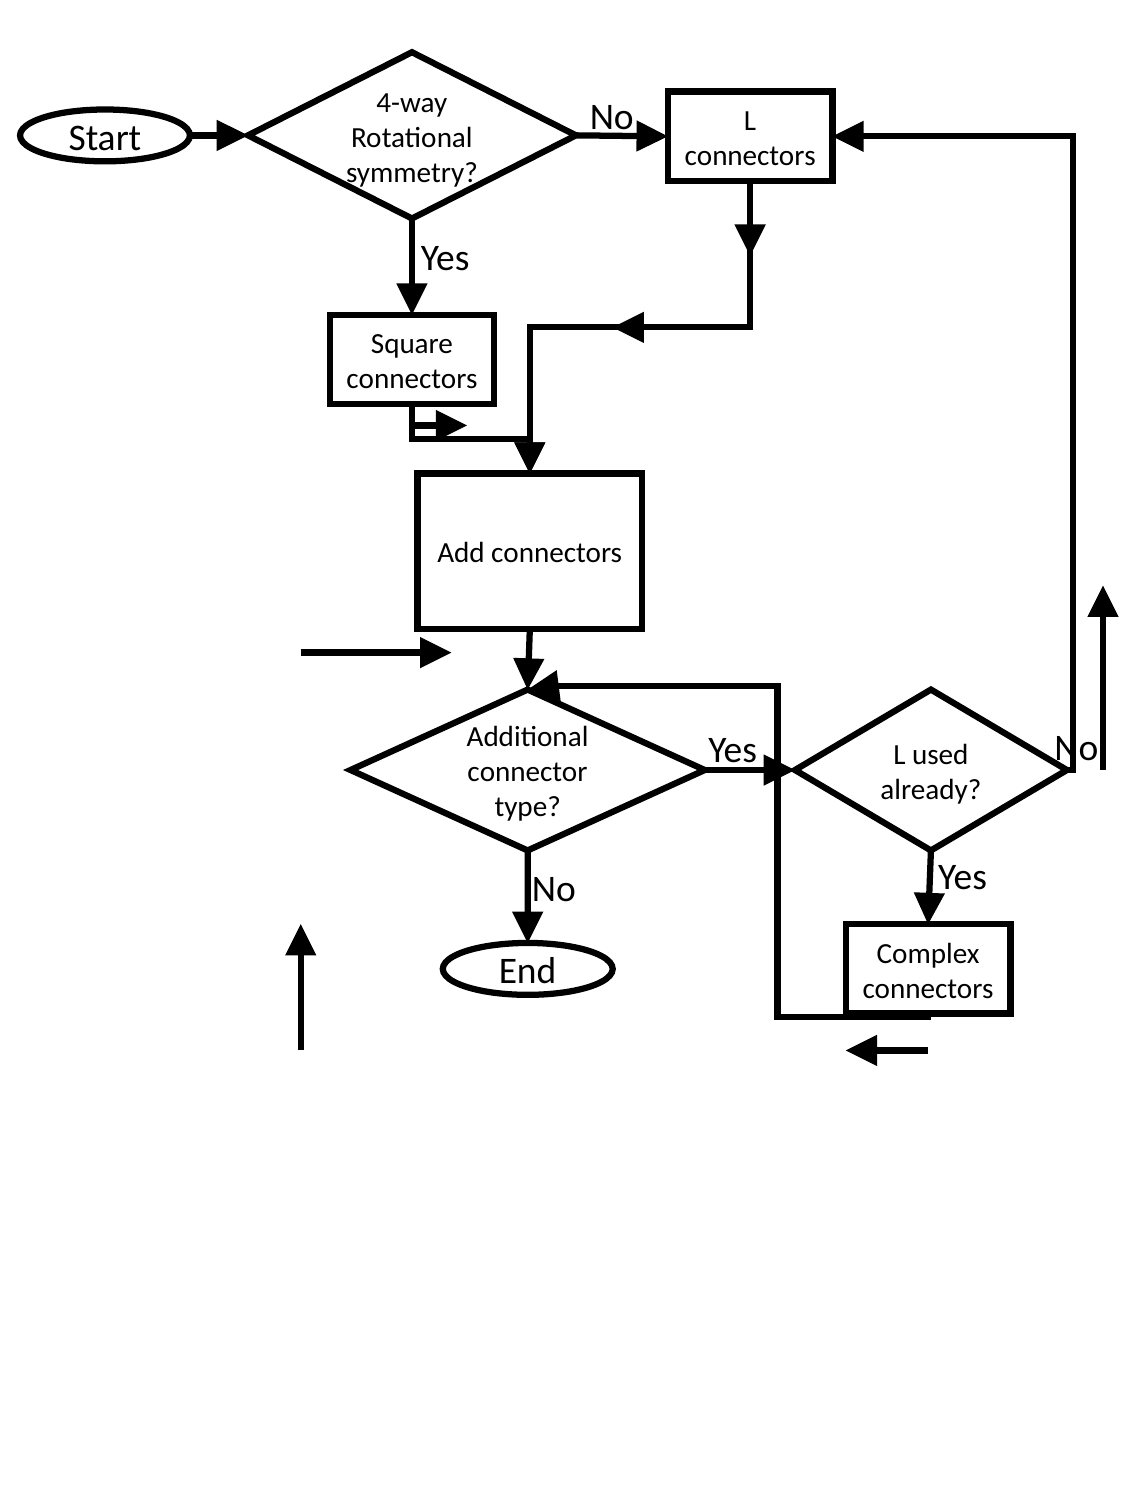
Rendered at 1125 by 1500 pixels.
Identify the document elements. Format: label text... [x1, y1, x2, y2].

text_box Square connectors [329, 314, 493, 405]
text_box L connectors [667, 91, 833, 182]
text_box No [575, 85, 661, 132]
text_box No [1063, 715, 1125, 775]
text_box 4-way Rotational symmetry? [247, 51, 575, 219]
text_box End [441, 941, 565, 996]
text_box Yes [413, 225, 492, 286]
text_box No [528, 857, 565, 917]
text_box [436, 379, 506, 498]
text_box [565, 651, 890, 1052]
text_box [832, 136, 1067, 770]
text_box Additional connector type? [348, 689, 565, 852]
text_box Yes [406, 225, 411, 286]
text_box Add connectors [416, 472, 643, 630]
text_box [493, 217, 787, 438]
text_box No [575, 139, 636, 145]
text_box L used already? [890, 770, 1067, 847]
text_box Yes [923, 844, 1009, 905]
text_box No [517, 857, 527, 917]
text_box Start [18, 108, 191, 163]
text_box Complex connectors [890, 923, 1011, 1015]
